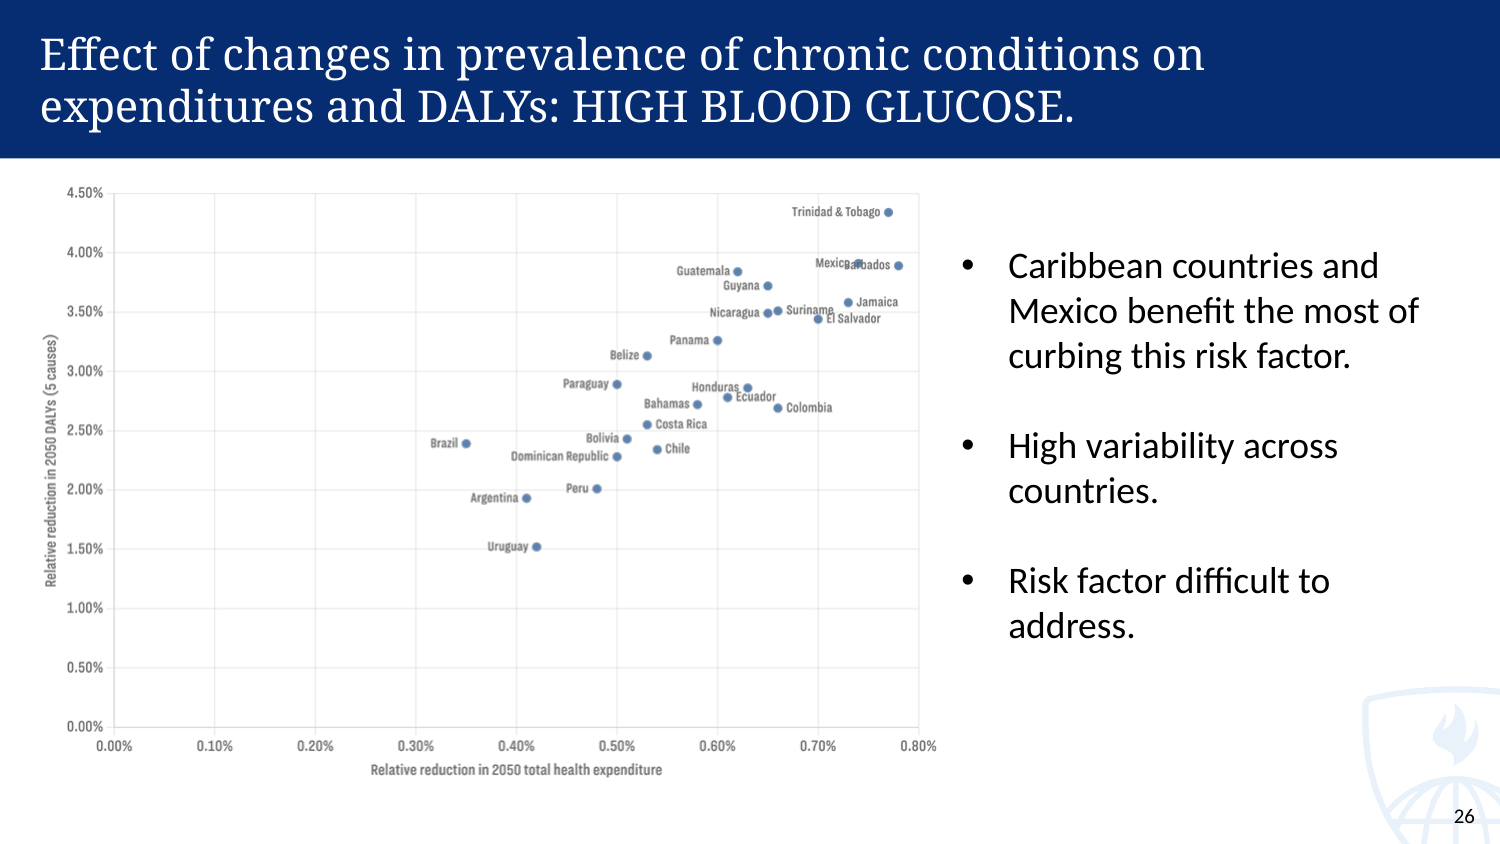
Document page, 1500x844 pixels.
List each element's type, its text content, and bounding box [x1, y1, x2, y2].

picture [39, 182, 940, 784]
slide_number 26 [1368, 783, 1475, 829]
text_box Caribbean countries and Mexico benefit the most of curbing this risk factor. High variability across countries. Risk factor difficult to address. [946, 234, 1478, 699]
picture [1360, 684, 1500, 844]
title Effect of changes in prevalence of chronic conditions on expenditures and DALYs: HIGH BLOOD GLUCOSE. [24, 8, 1478, 150]
